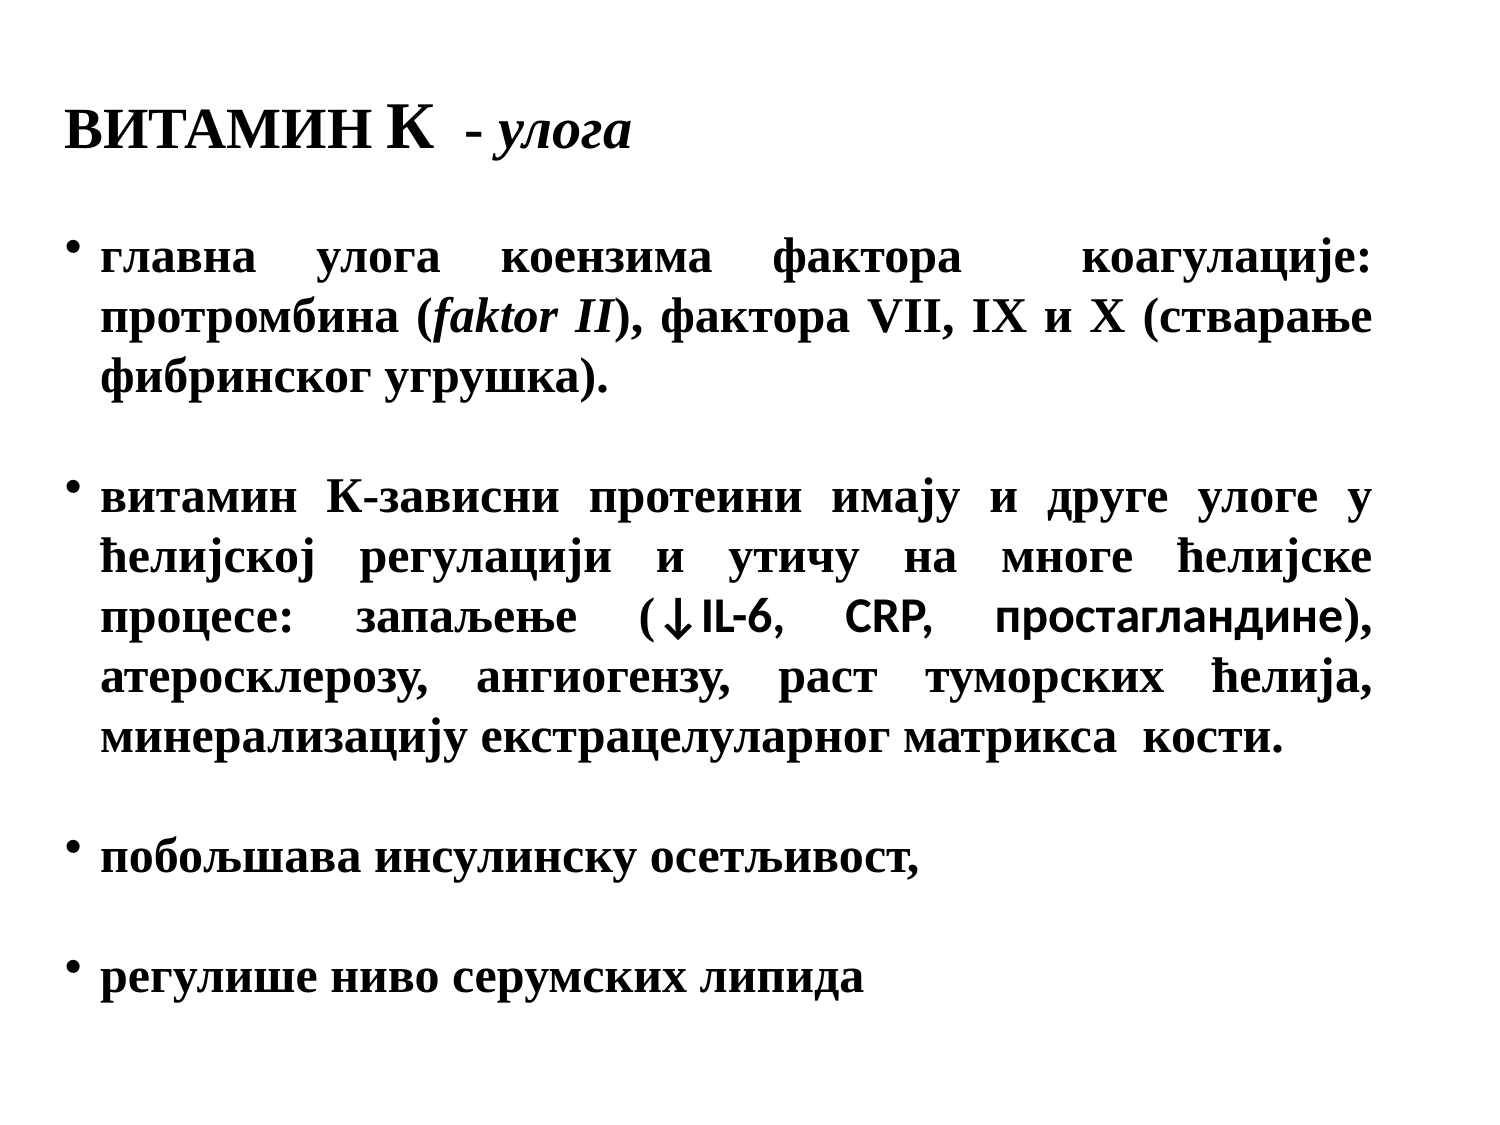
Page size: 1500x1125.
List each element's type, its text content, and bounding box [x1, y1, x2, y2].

text_box ВИТАМИН К - улога главна улога коензима фактора коагулације: протромбина (faktor II), фактора VII, IX и X (стварање фибринског угрушка). витамин К-зависни протеини имају и друге улоге у ћелијској регулацији и утичу на многе ћелијске процесе: запаљење (↓IL-6, CRP, простагландине), атеросклерозу, ангиогензу, раст туморских ћелија, минерализацију екстрацелуларног матрикса кости. побољшава инсулинску осетљивост, регулише ниво серумских липида [49, 74, 1388, 1010]
